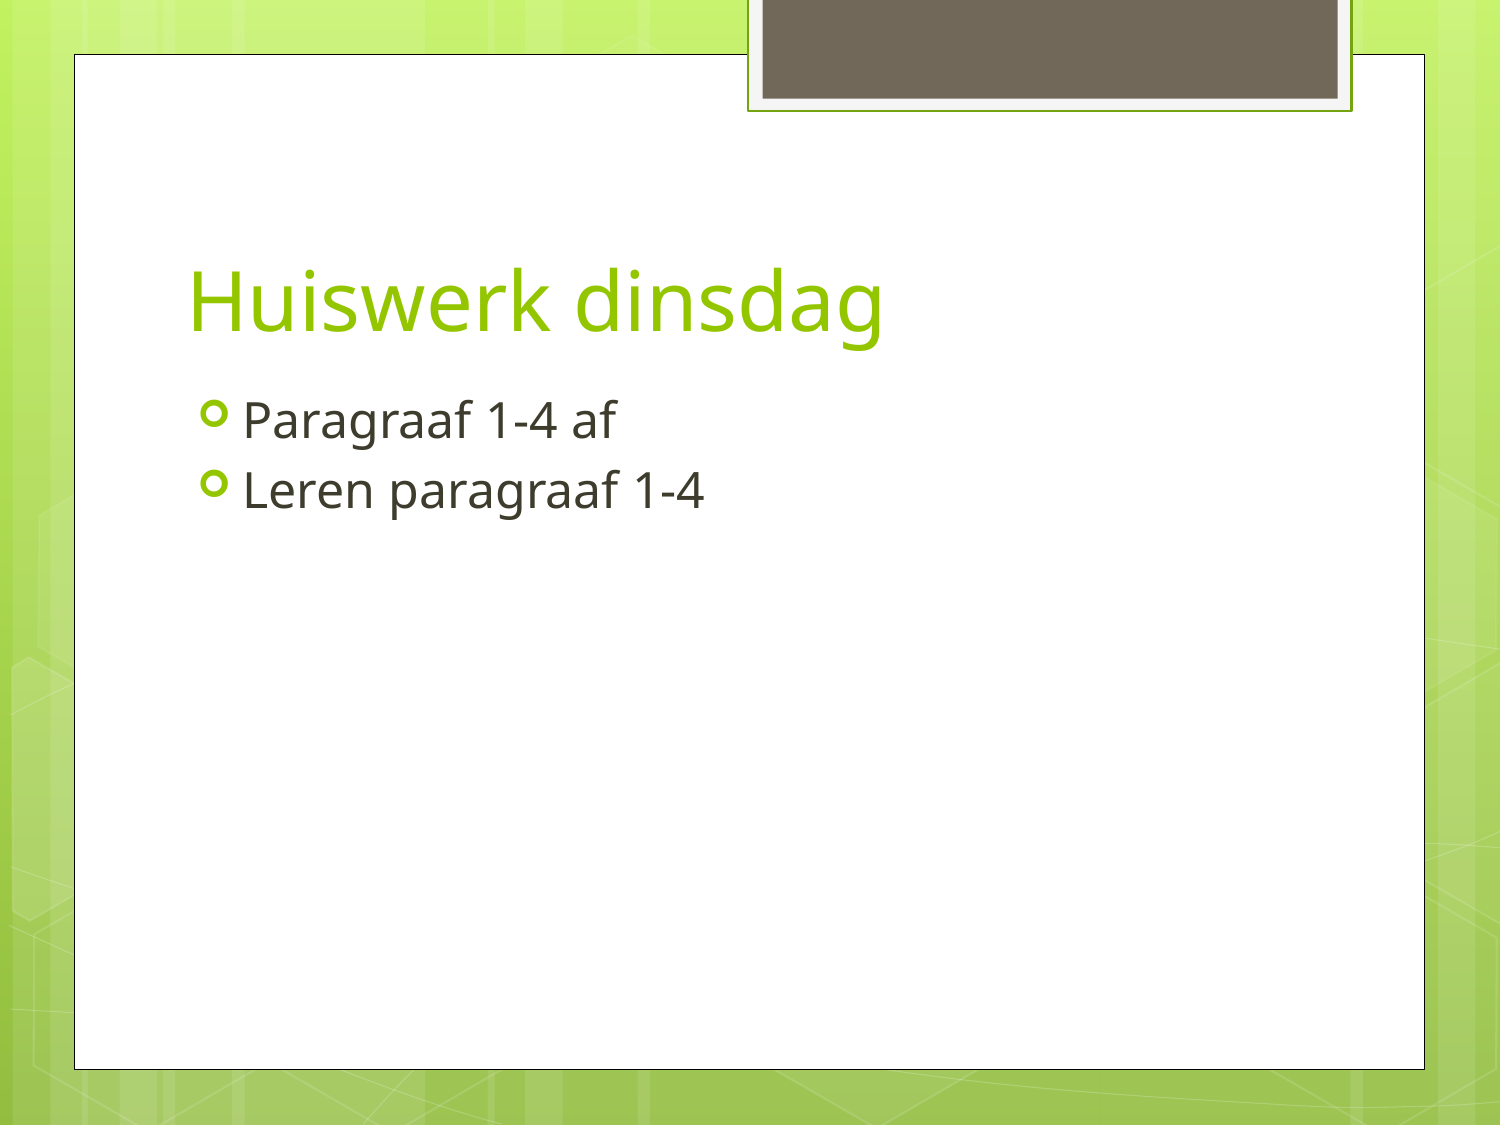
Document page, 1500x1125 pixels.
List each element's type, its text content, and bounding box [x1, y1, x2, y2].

list Paragraaf 1-4 af Leren paragraaf 1-4 [171, 381, 1283, 957]
title Huiswerk dinsdag [171, 168, 1324, 357]
